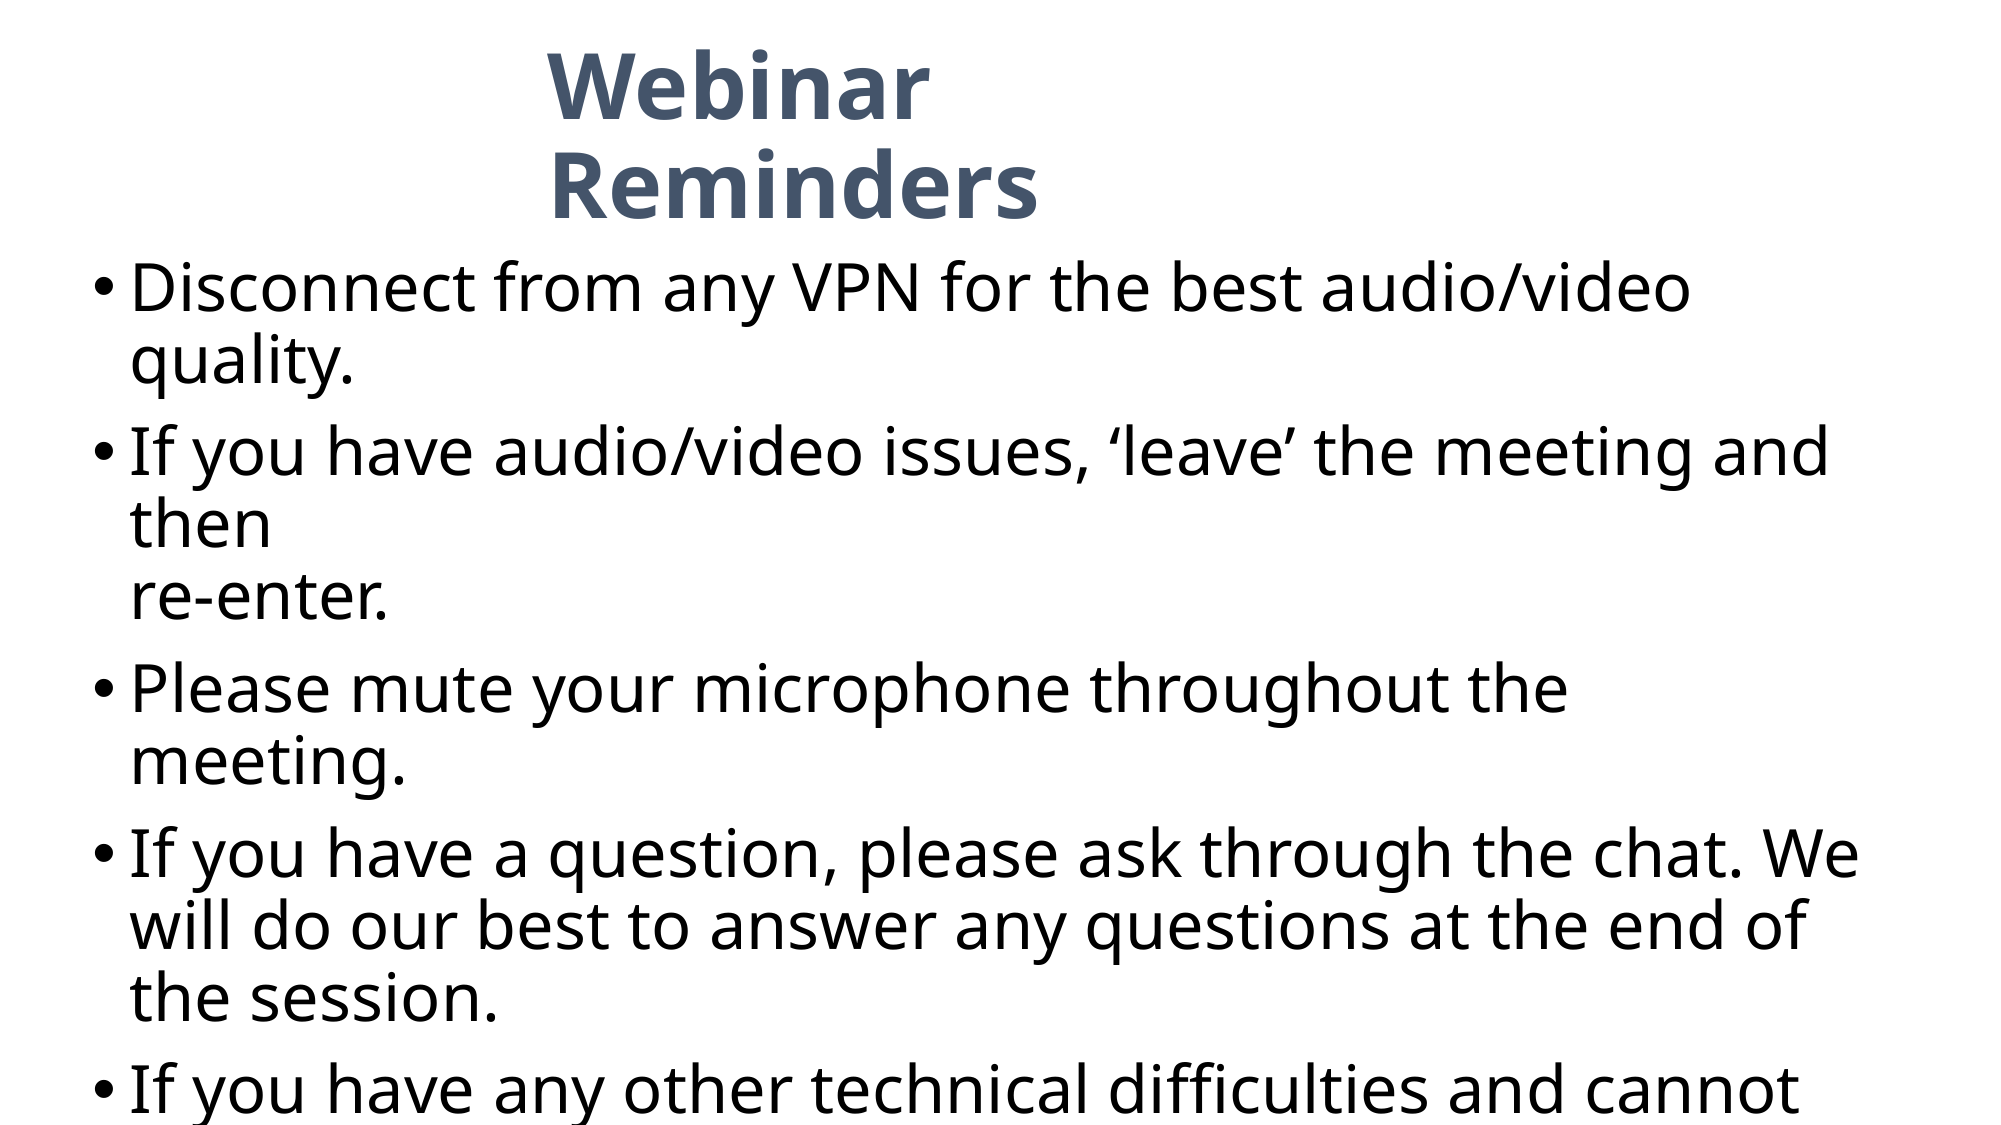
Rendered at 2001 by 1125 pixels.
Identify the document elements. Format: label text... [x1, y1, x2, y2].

list Disconnect from any VPN for the best audio/video quality. If you have audio/video issues, ‘leave’ the meeting and then re-enter. Please mute your microphone throughout the meeting. If you have a question, please ask through the chat. We will do our best to answer any questions at the end of the session. If you have any other technical difficulties and cannot access the chat, please email Chloe Durand at durand.chloe@epa.gov [77, 246, 1882, 1014]
title Webinar Reminders [532, 66, 1329, 213]
